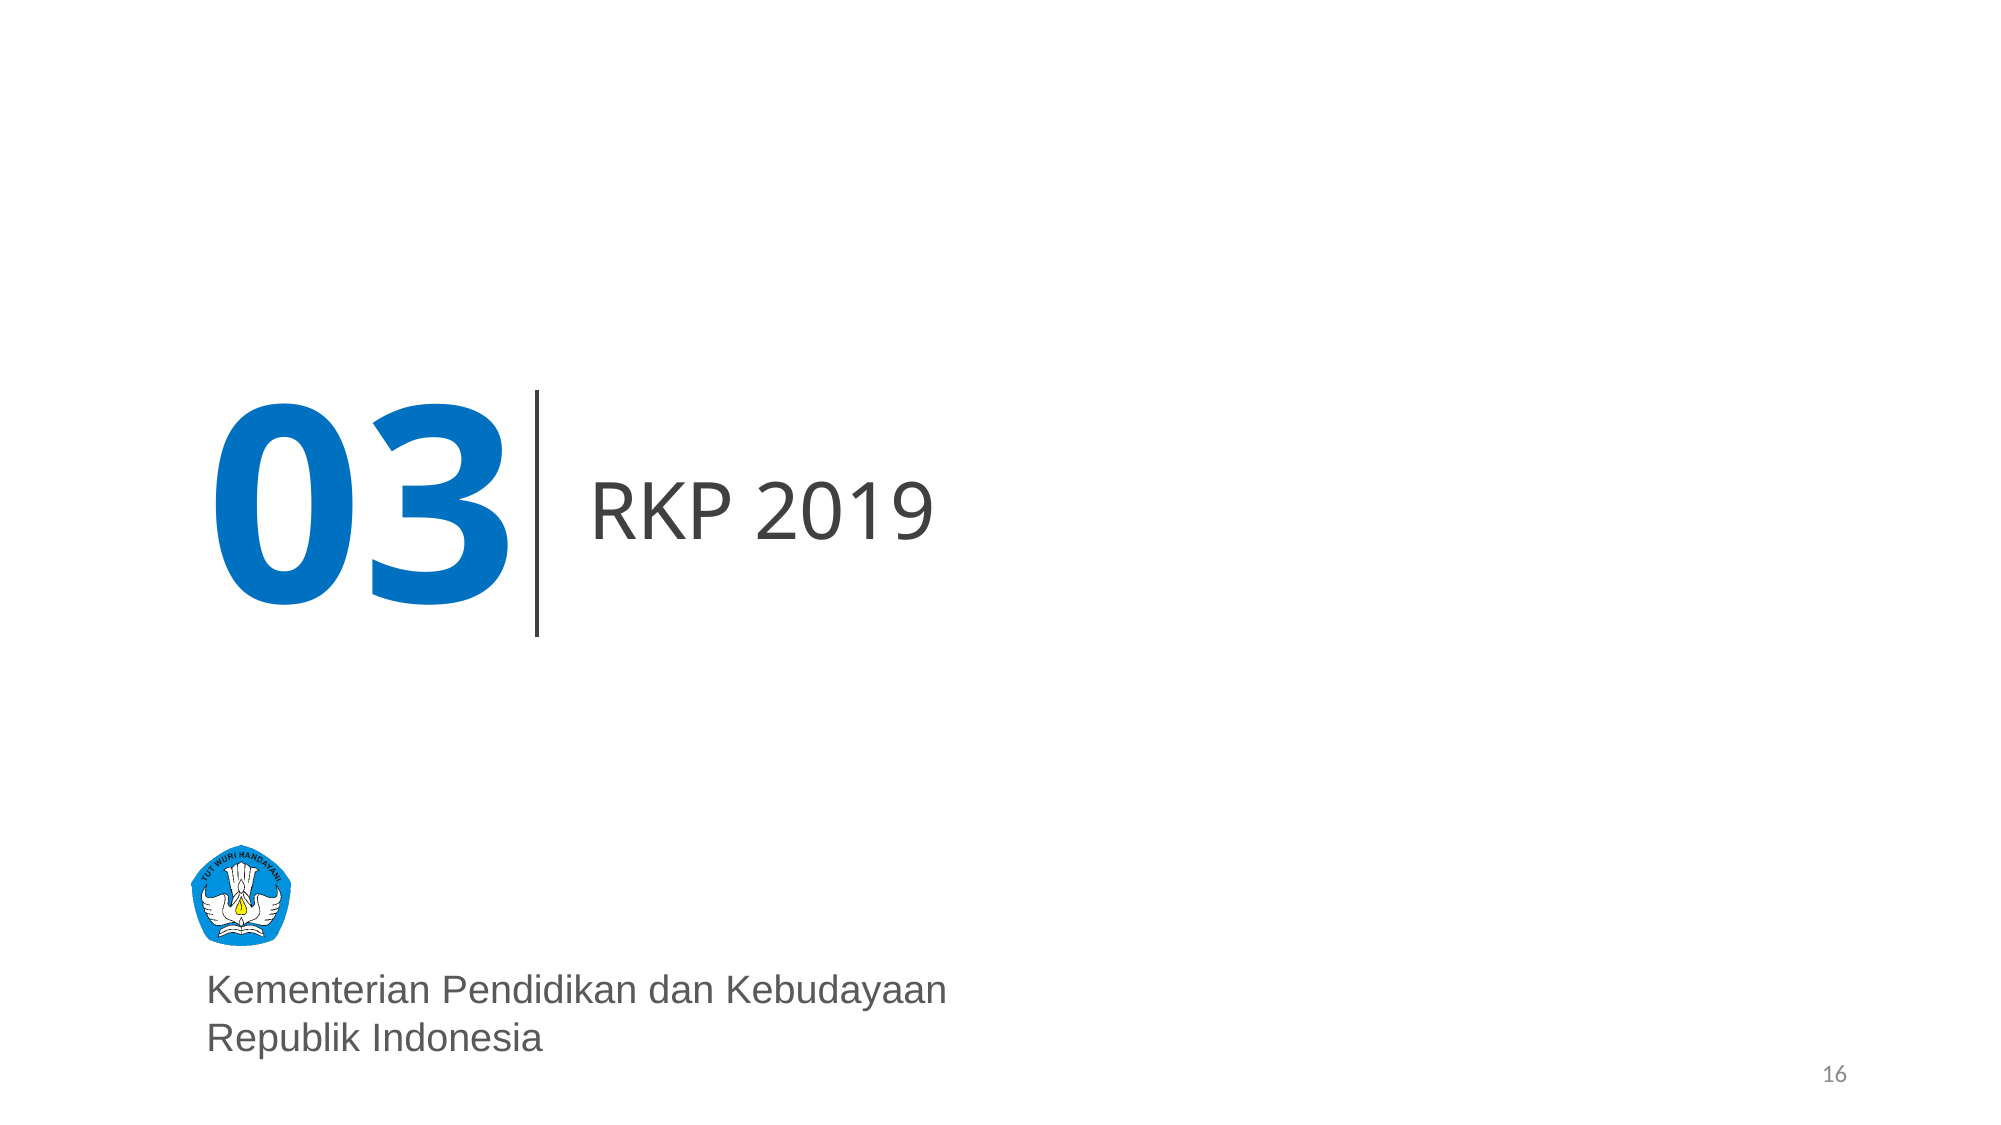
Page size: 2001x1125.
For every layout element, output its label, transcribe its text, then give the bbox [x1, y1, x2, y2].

text_box RKP 2019 [577, 431, 1782, 595]
text_box Kementerian Pendidikan dan Kebudayaan Republik Indonesia [191, 956, 1007, 1067]
picture [202, 863, 281, 936]
picture [191, 894, 226, 946]
picture [257, 898, 291, 946]
picture [246, 845, 291, 880]
picture [191, 845, 236, 881]
slide_number 16 [1412, 1042, 1863, 1103]
title 03 [539, 432, 545, 595]
title 03 [180, 432, 535, 595]
